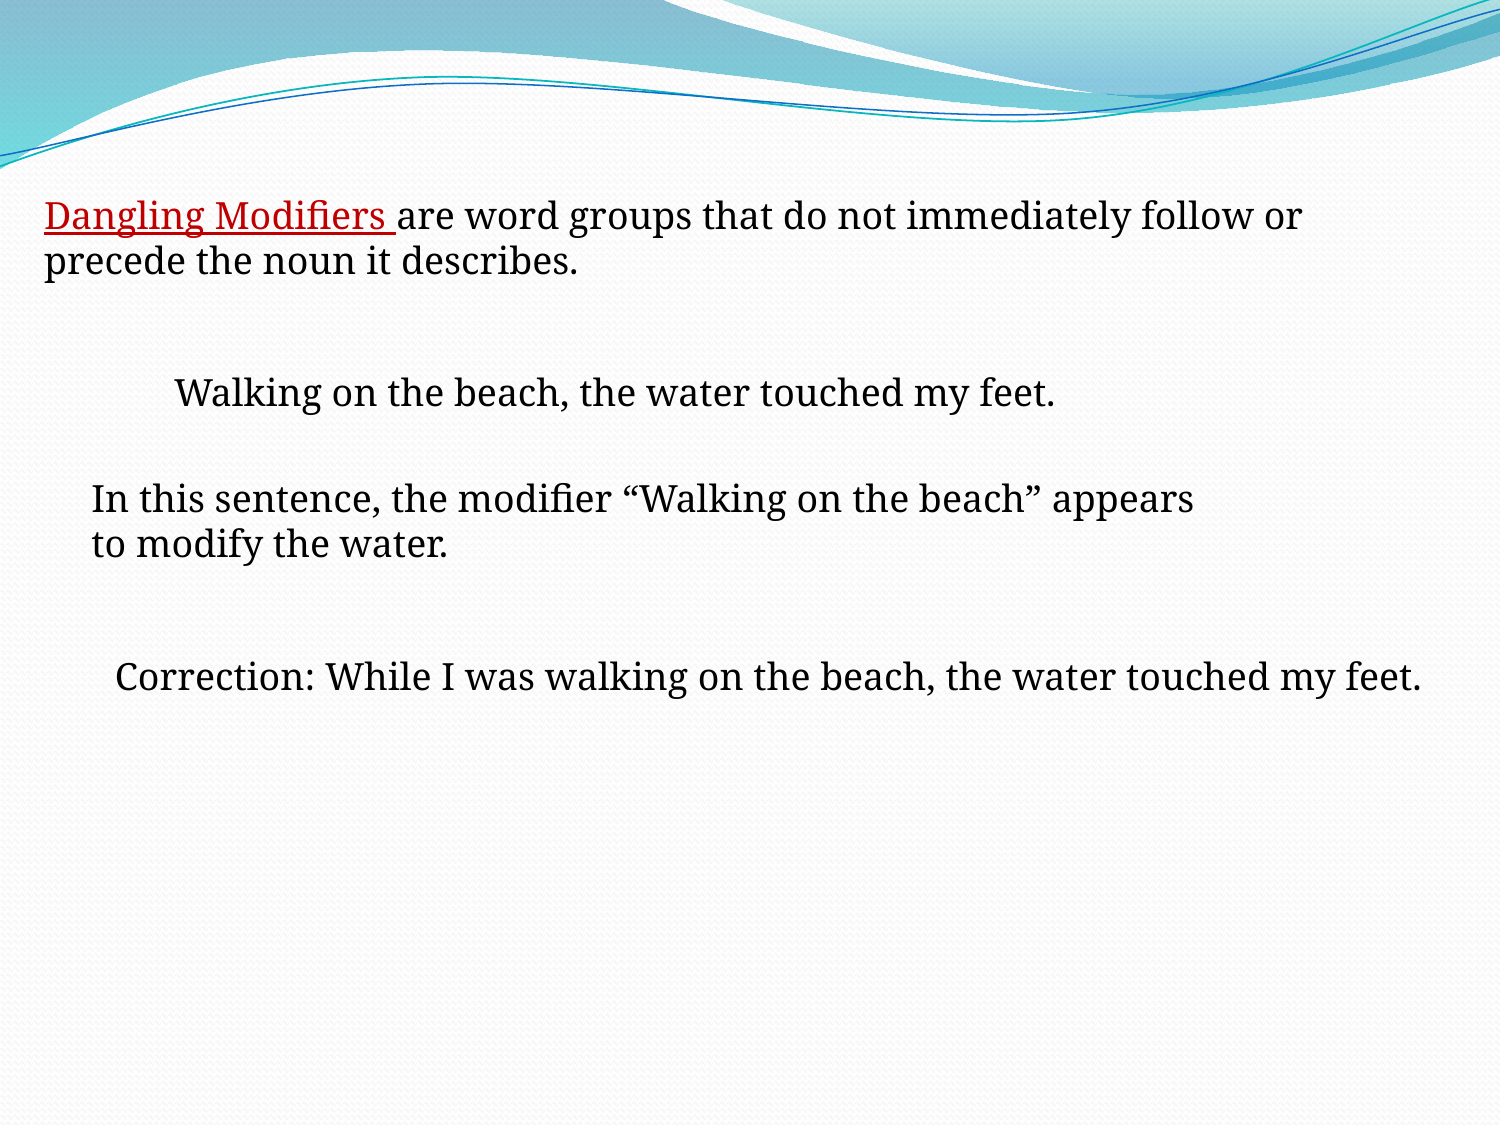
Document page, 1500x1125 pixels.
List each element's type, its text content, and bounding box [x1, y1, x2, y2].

text_box Dangling Modifiers are word groups that do not immediately follow or precede the noun it describes. [29, 184, 1424, 290]
text_box In this sentence, the modifier “Walking on the beach” appears to modify the water. [76, 467, 1247, 573]
text_box Walking on the beach, the water touched my feet. [159, 361, 1176, 422]
text_box Correction: While I was walking on the beach, the water touched my feet. [100, 645, 1453, 705]
